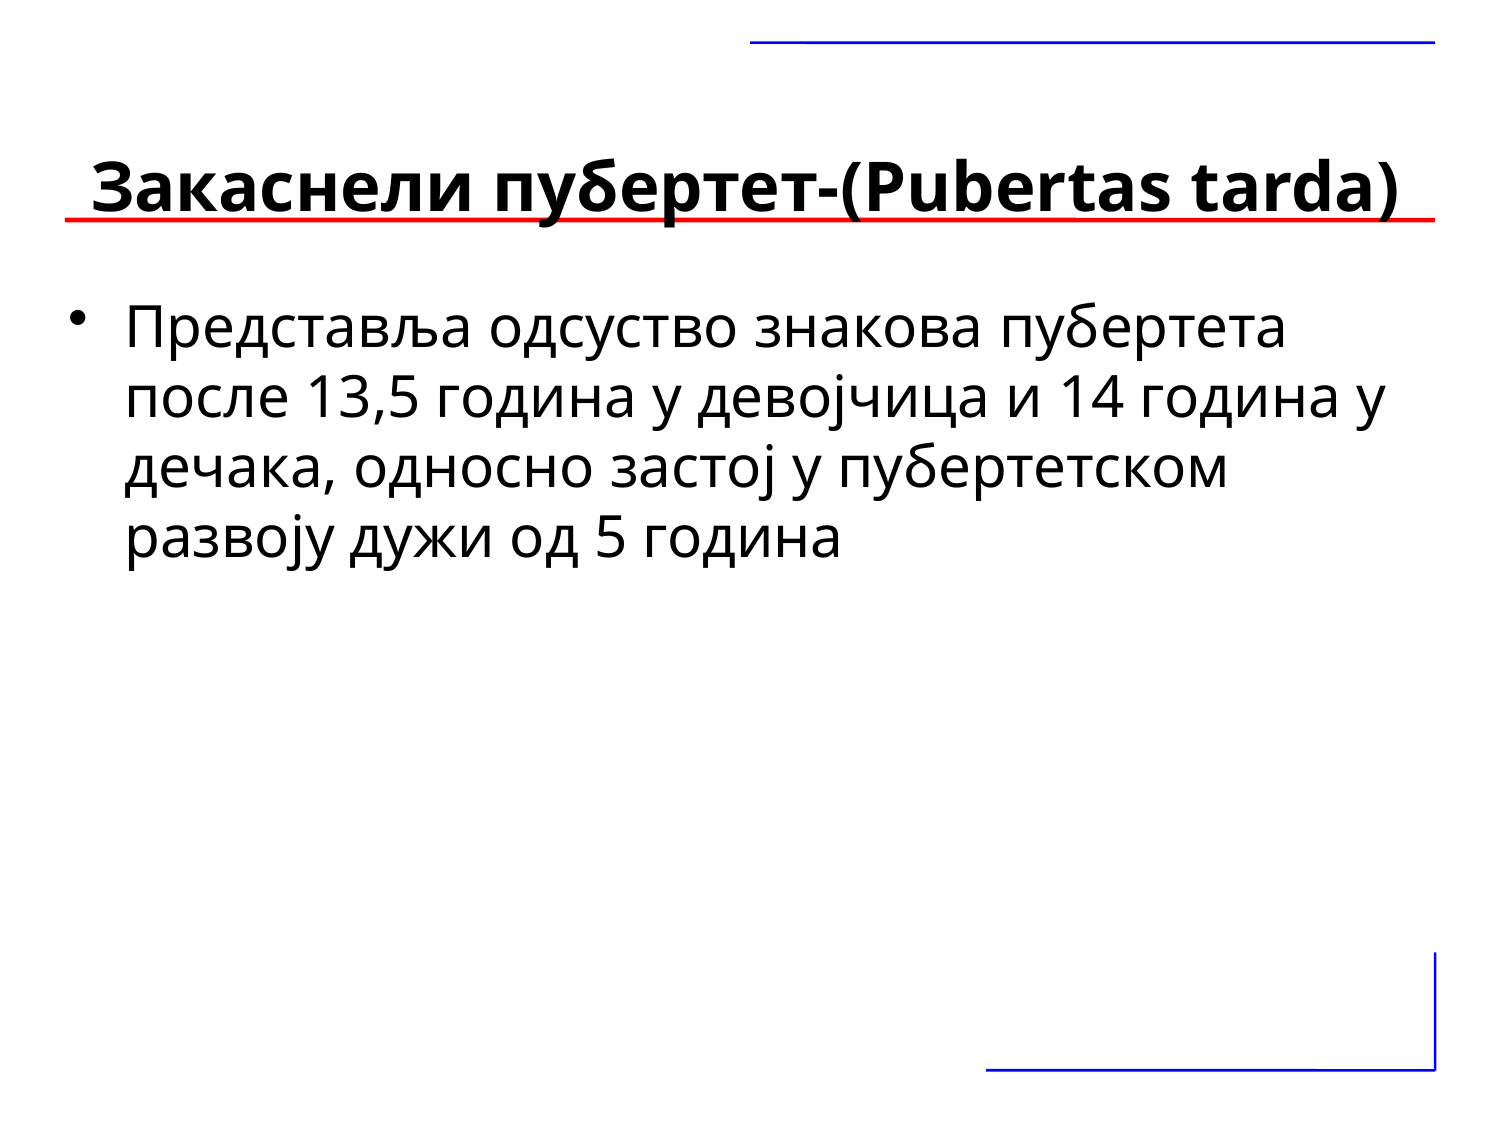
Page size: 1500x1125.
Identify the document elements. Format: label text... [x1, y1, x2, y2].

title Закаснели пубертет-(Pubertas tarda) [74, 19, 1424, 233]
list Представља одсуство знакова пубертета после 13,5 година у девојчица и 14 година у дечака, односно застој у пубертетском развоју дужи од 5 година [52, 281, 1426, 1006]
